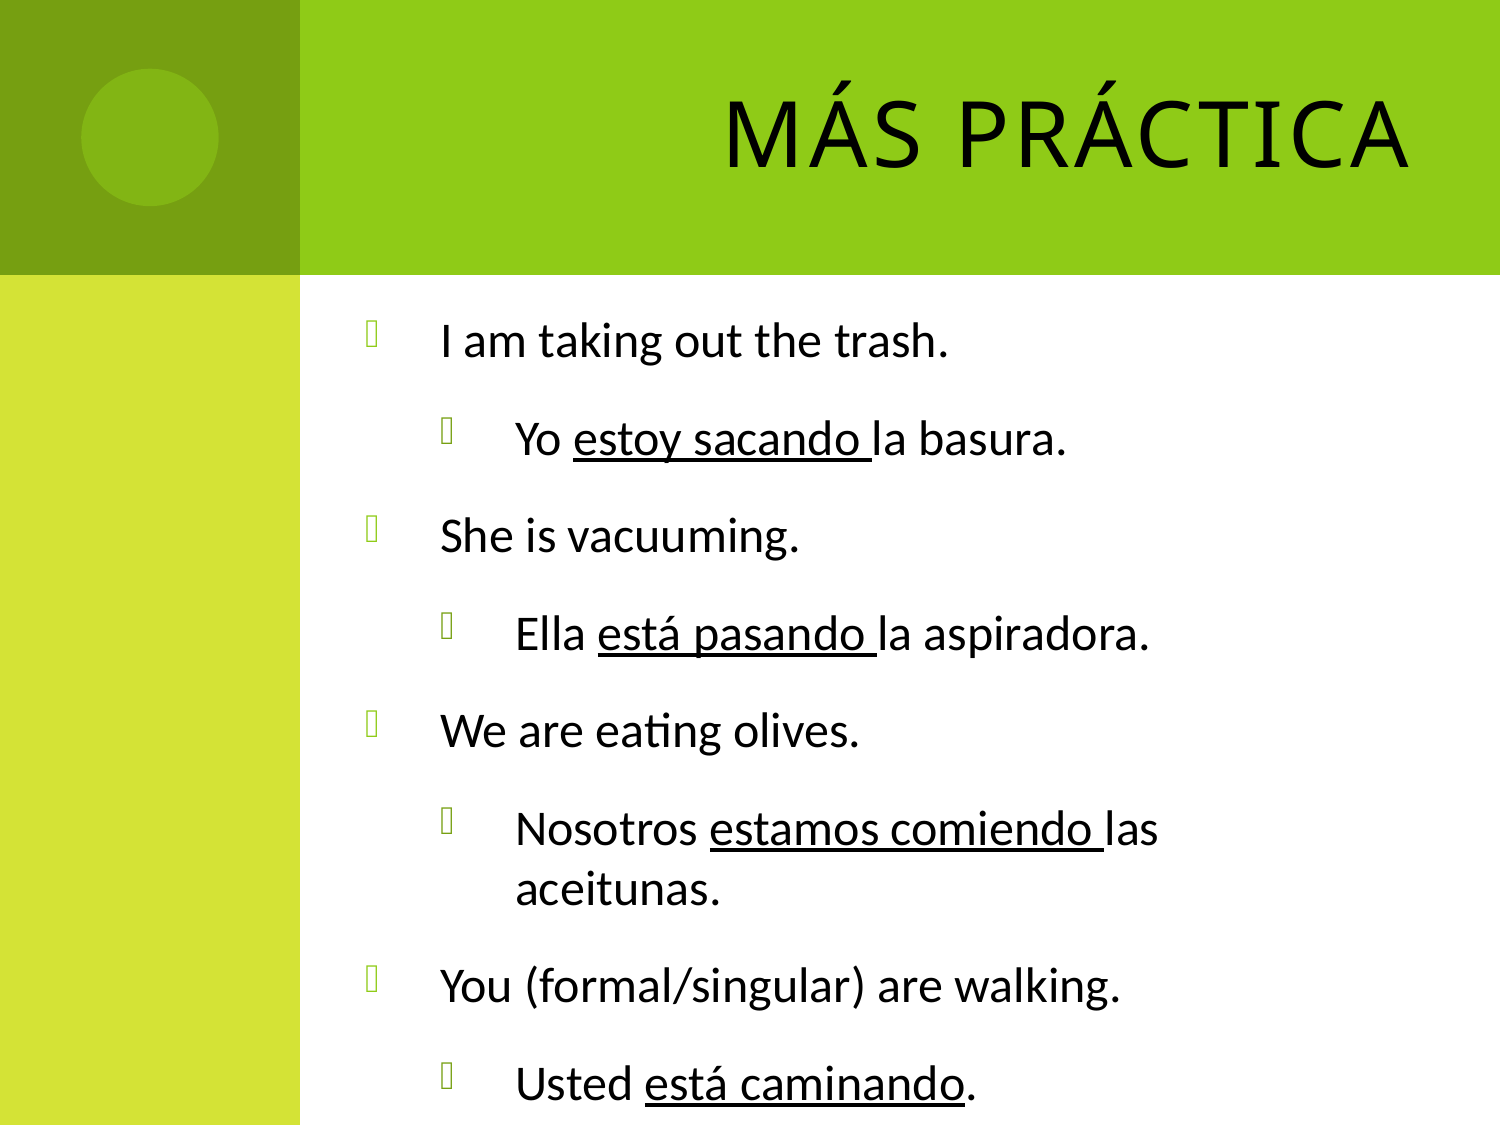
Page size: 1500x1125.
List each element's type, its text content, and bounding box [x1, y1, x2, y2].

title Más Práctica [399, 37, 1425, 225]
list I am taking out the trash. Yo estoy sacando la basura. She is vacuuming. Ella está pasando la aspiradora. We are eating olives. Nosotros estamos comiendo las aceitunas. You (formal/singular) are walking. Usted está caminando. [350, 299, 1350, 1005]
